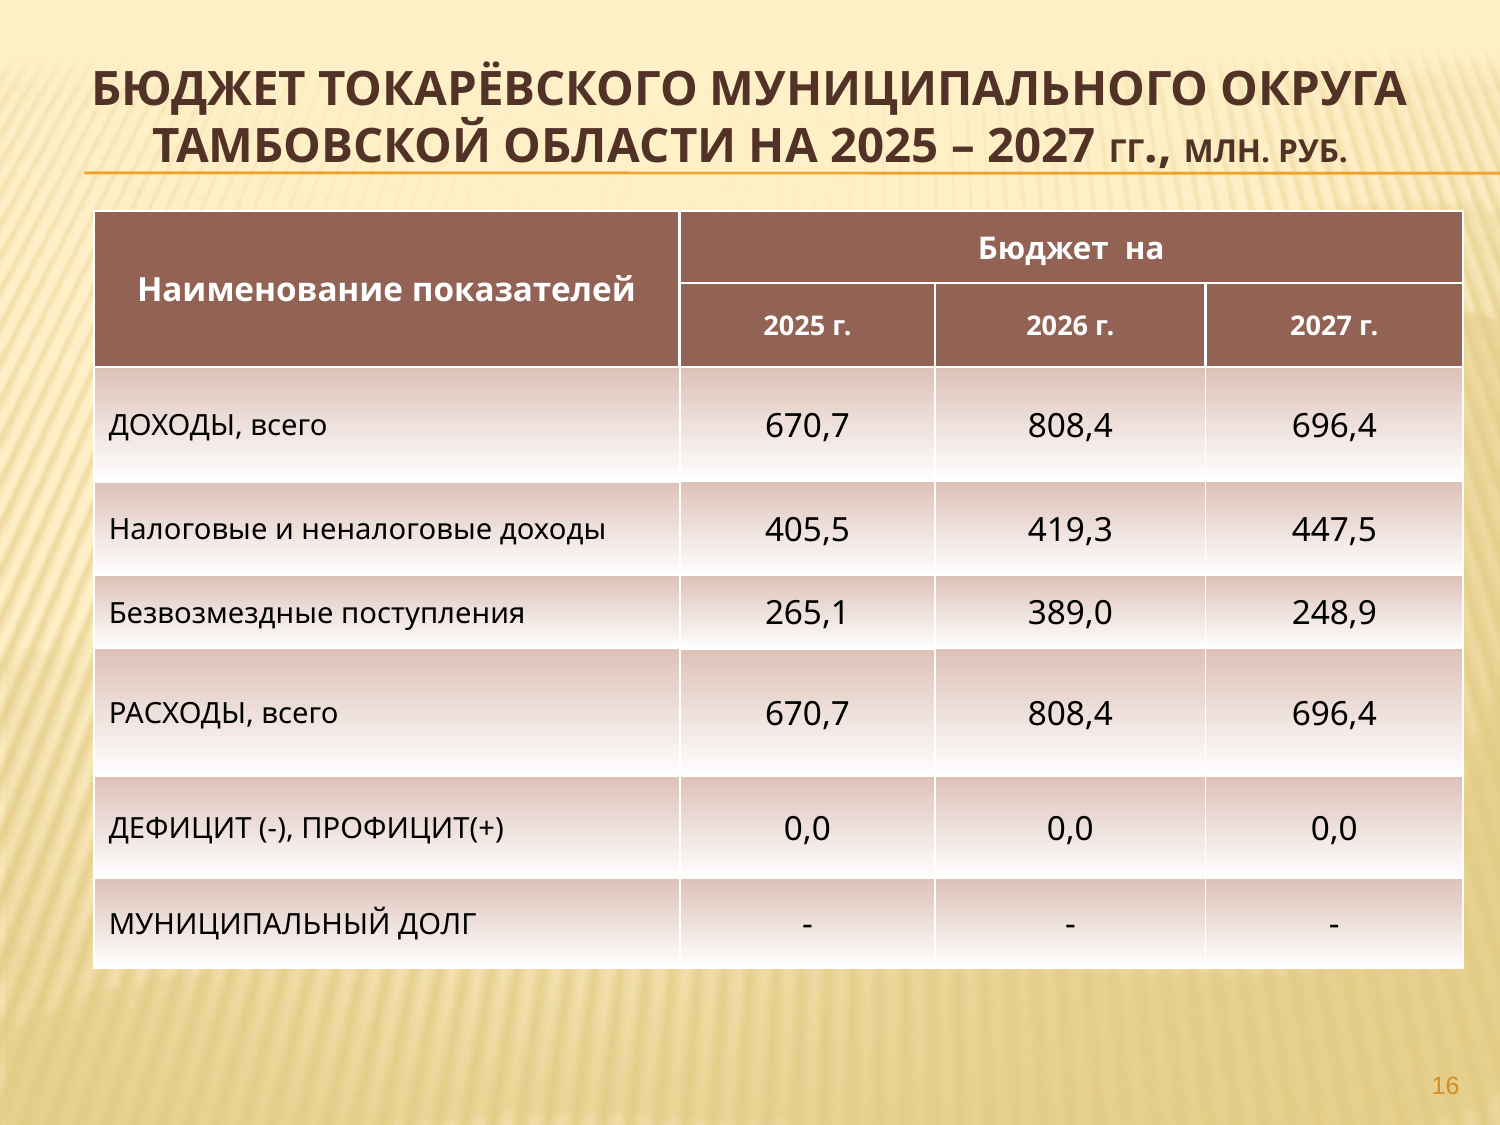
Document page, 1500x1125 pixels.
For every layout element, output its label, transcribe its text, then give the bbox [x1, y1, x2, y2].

table_cell 2025 г. [681, 284, 934, 366]
slide_number 16 [1350, 1061, 1475, 1103]
table_cell МУНИЦИПАЛЬНЫЙ ДОЛГ [95, 879, 679, 967]
table_header Бюджет на [681, 212, 1462, 282]
table_cell 2027 г. [1207, 284, 1462, 366]
table_cell ДЕФИЦИТ (-), ПРОФИЦИТ(+) [95, 777, 679, 877]
text_box [1232, 217, 1461, 293]
table_cell - [936, 879, 1205, 967]
table_cell 389,0 [936, 576, 1205, 648]
title бюджет ТокарЁвского муниципального округа Тамбовской области на 2025 – 2027 гг., млн. руб. [75, 45, 1425, 185]
table_cell 0,0 [1206, 777, 1462, 877]
table_cell - [1206, 879, 1462, 967]
table_cell 248,9 [1206, 576, 1462, 648]
table_cell 696,4 [1206, 649, 1462, 775]
table_cell ДОХОДЫ, всего [95, 368, 679, 480]
table_cell 447,5 [1206, 482, 1462, 574]
table_cell - [681, 879, 934, 967]
table_cell Безвозмездные поступления [95, 576, 679, 648]
table_cell 405,5 [681, 482, 934, 574]
table_cell 265,1 [681, 576, 934, 647]
table_cell 808,4 [936, 649, 1205, 775]
table_cell РАСХОДЫ, всего [95, 649, 679, 775]
table_cell 808,4 [936, 368, 1205, 481]
table_cell Налоговые и неналоговые доходы [95, 483, 679, 574]
table_cell 0,0 [936, 777, 1205, 877]
table_cell 696,4 [1206, 368, 1462, 481]
table_cell 419,3 [936, 482, 1205, 574]
table_header Наименование показателей [95, 212, 678, 366]
table_cell 2026 г. [936, 284, 1204, 366]
table_cell 0,0 [681, 777, 934, 877]
table_cell 670,7 [681, 368, 934, 481]
table_cell 670,7 [681, 650, 934, 775]
